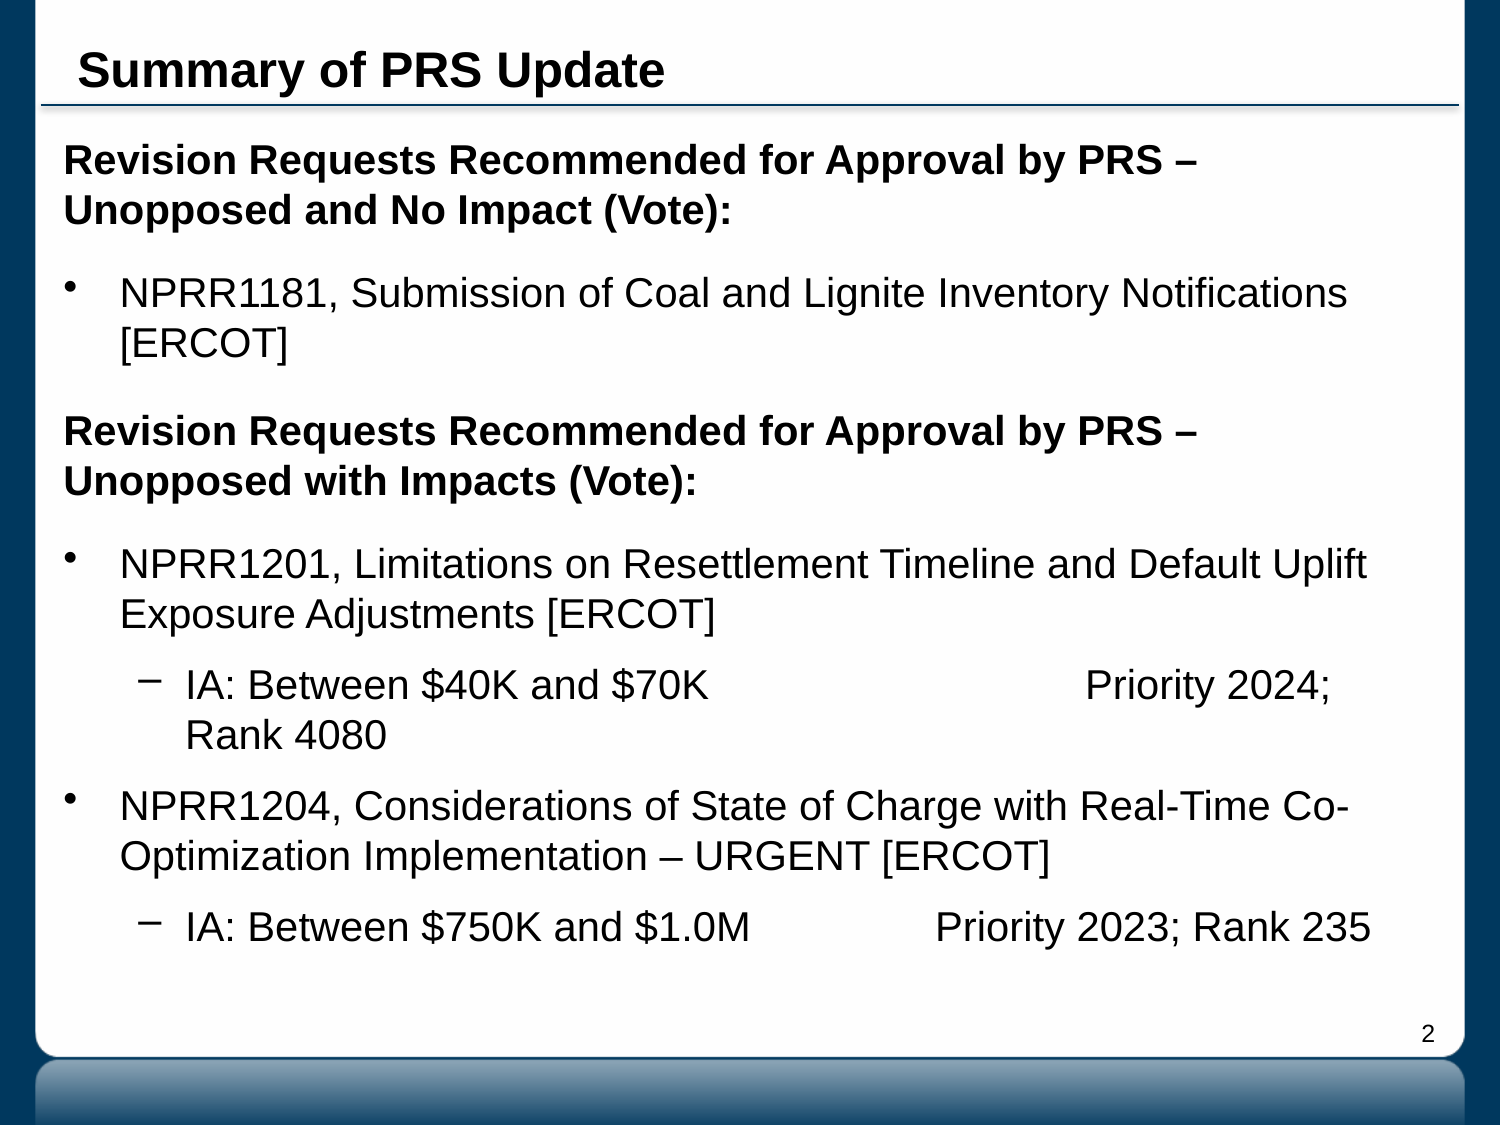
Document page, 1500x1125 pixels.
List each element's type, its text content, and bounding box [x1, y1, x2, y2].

text_box Revision Requests Recommended for Approval by PRS – Unopposed and No Impact (Vote): NPRR1181, Submission of Coal and Lignite Inventory Notifications [ERCOT] Revision Requests Recommended for Approval by PRS – Unopposed with Impacts (Vote): NPRR1201, Limitations on Resettlement Timeline and Default Uplift Exposure Adjustments [ERCOT] IA: Between $40K and $70K Priority 2024; Rank 4080 NPRR1204, Considerations of State of Charge with Real-Time Co-Optimization Implementation – URGENT [ERCOT] IA: Between $750K and $1.0M Priority 2023; Rank 235 [48, 125, 1449, 1044]
picture [35, 0, 1465, 1125]
title Summary of PRS Update [62, 29, 1450, 106]
